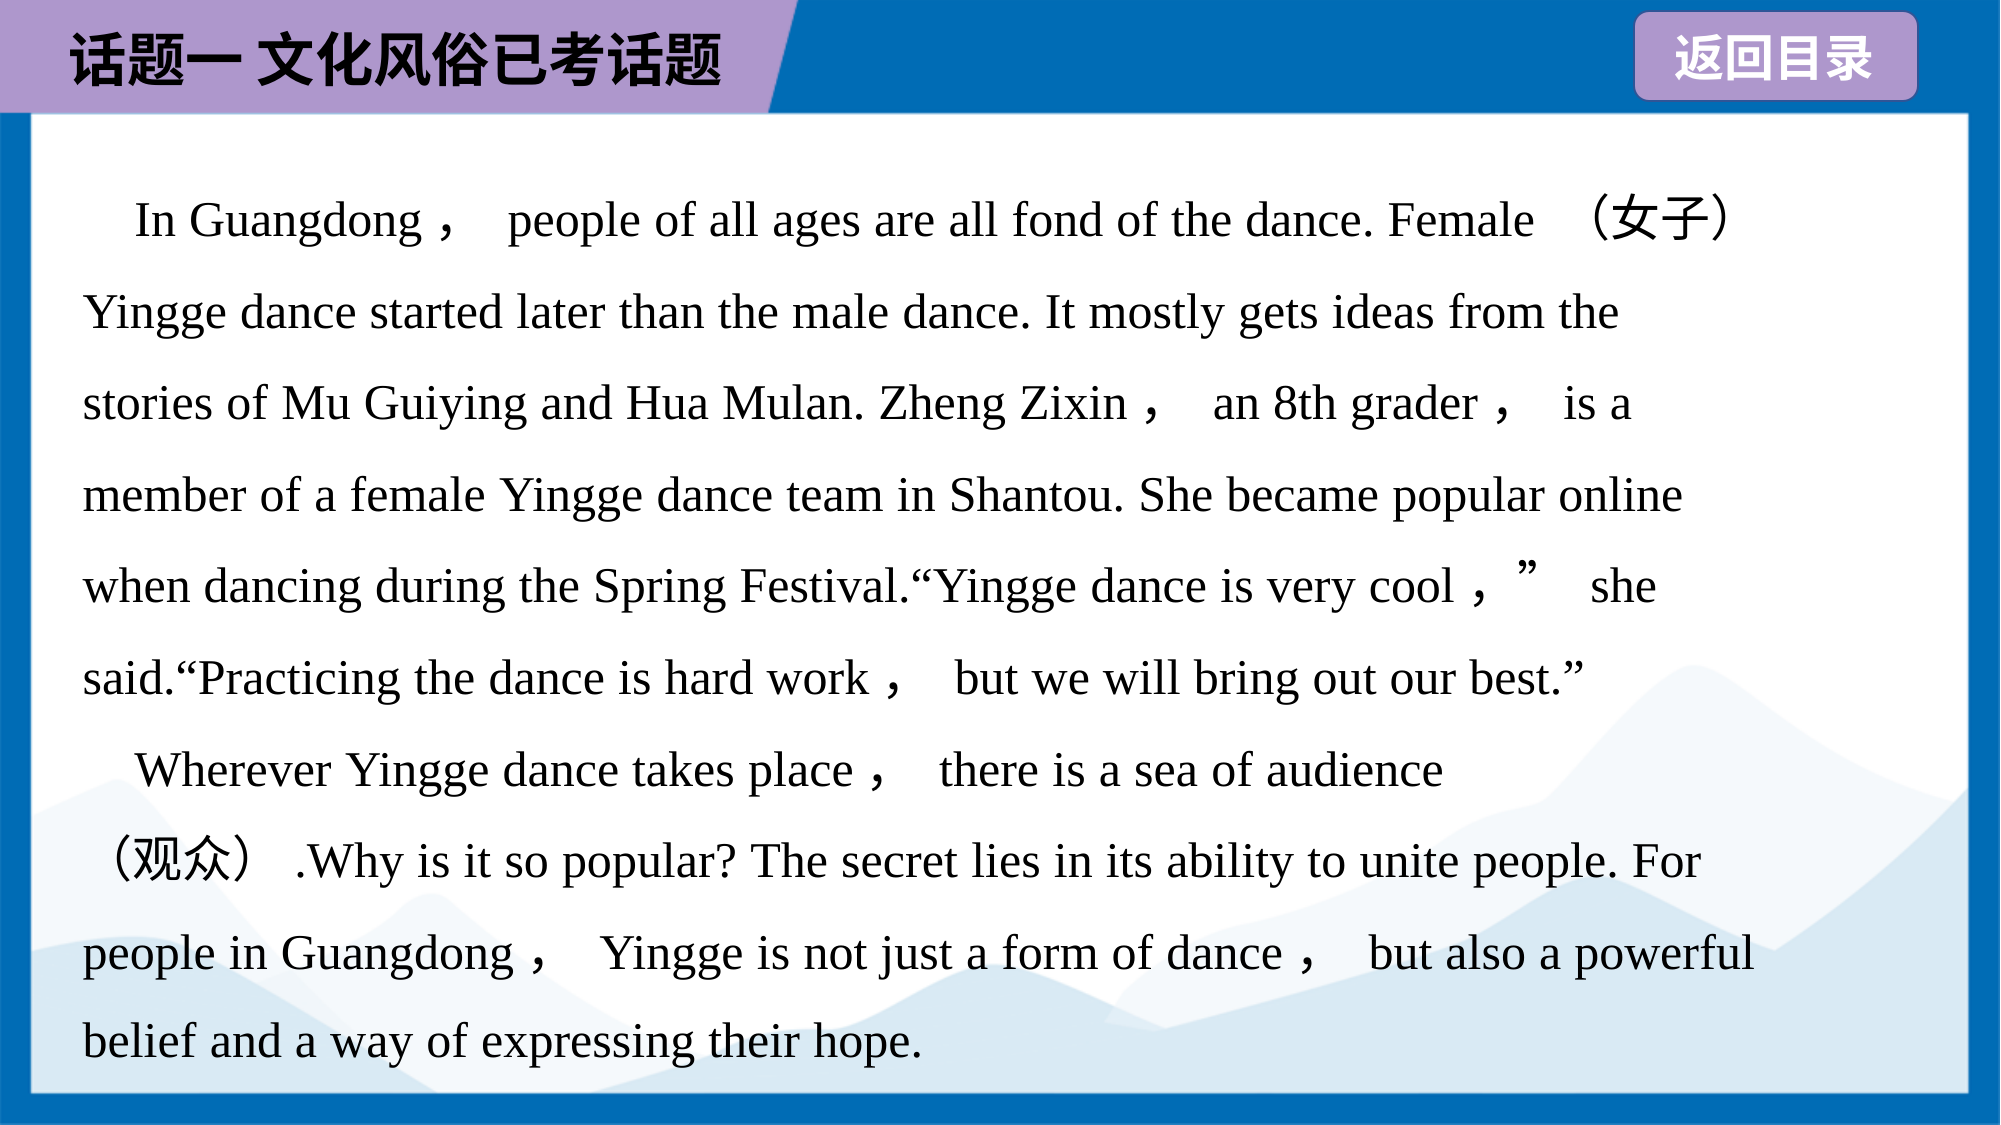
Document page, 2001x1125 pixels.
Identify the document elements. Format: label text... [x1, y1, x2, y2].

picture [0, 0, 2000, 1125]
text_box In Guangdong， people of all ages are all fond of the dance. Female （女子） Yingge dance started later than the male dance. It mostly gets ideas from the stories of Mu Guiying and Hua Mulan. Zheng Zixin， an 8th grader， is a member of a female Yingge dance team in Shantou. She became popular online when dancing during the Spring Festival.“Yingge dance is very cool，” she said.“Practicing the dance is hard work， but we will bring out our best.” Wherever Yingge dance takes place， there is a sea of audience （观众）.Why is it so popular? The secret lies in its ability to unite people. For people in Guangdong， Yingge is not just a form of dance， but also a powerful belief and a way of expressing their hope. [82, 154, 1917, 1058]
